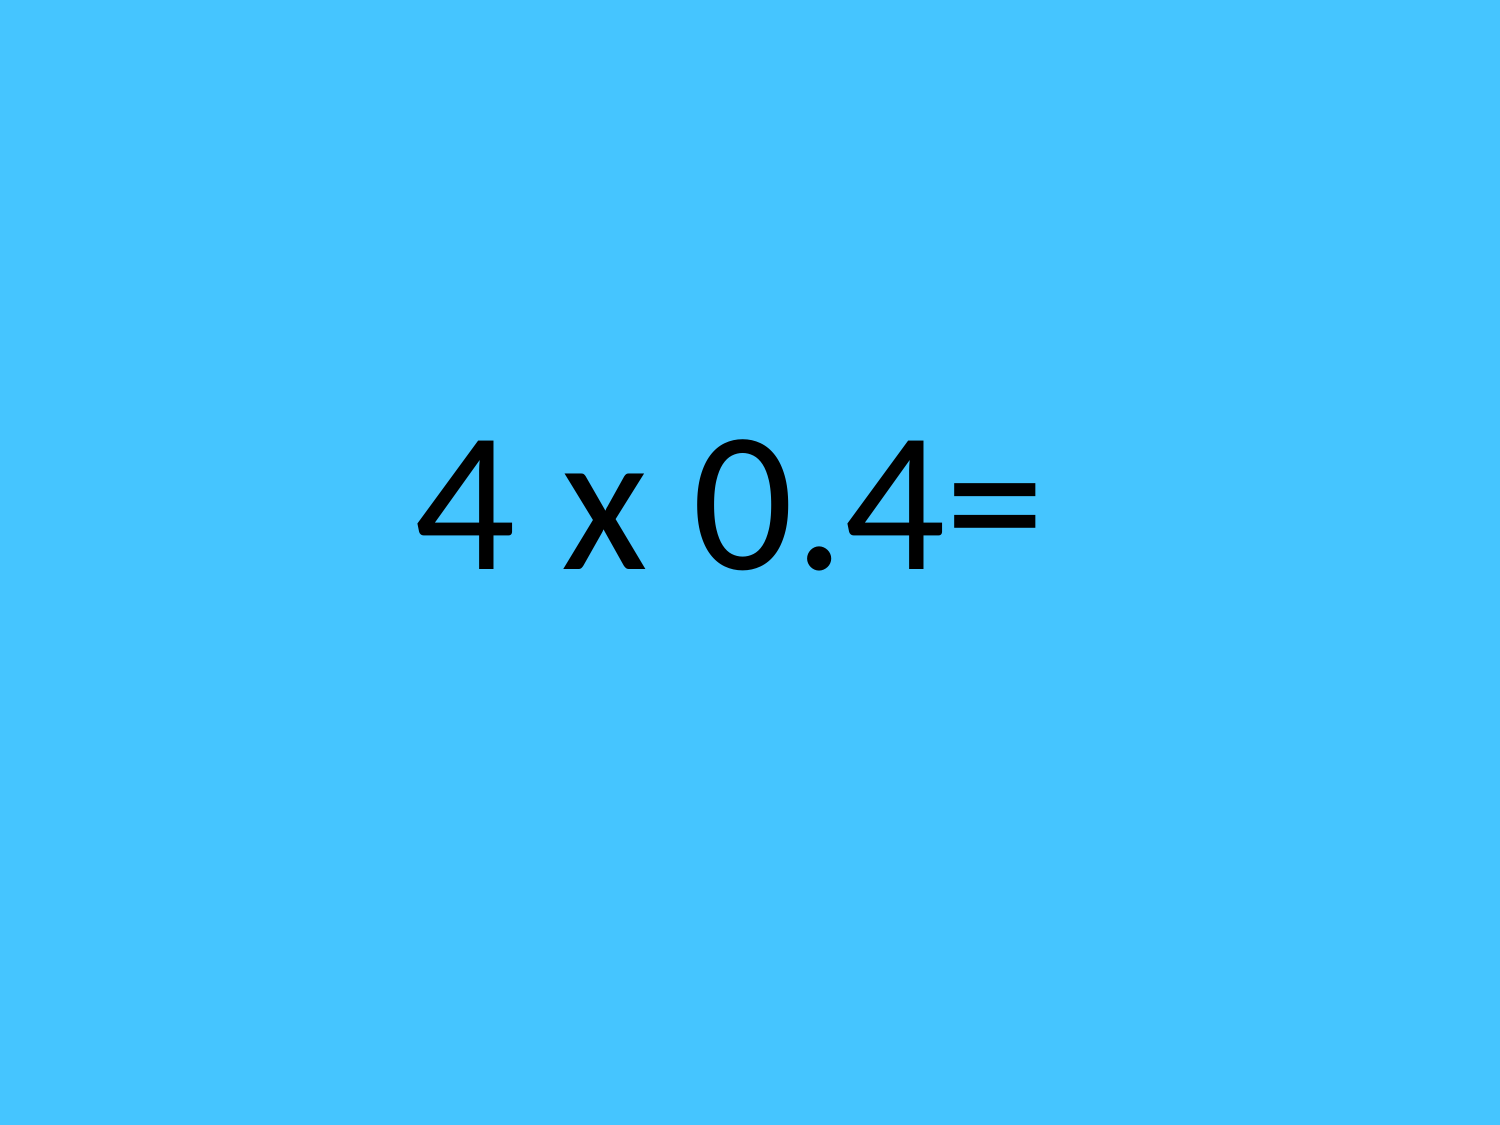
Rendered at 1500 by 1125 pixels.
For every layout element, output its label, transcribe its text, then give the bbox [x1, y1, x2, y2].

text_box 4 x 0.4= [399, 362, 1263, 618]
